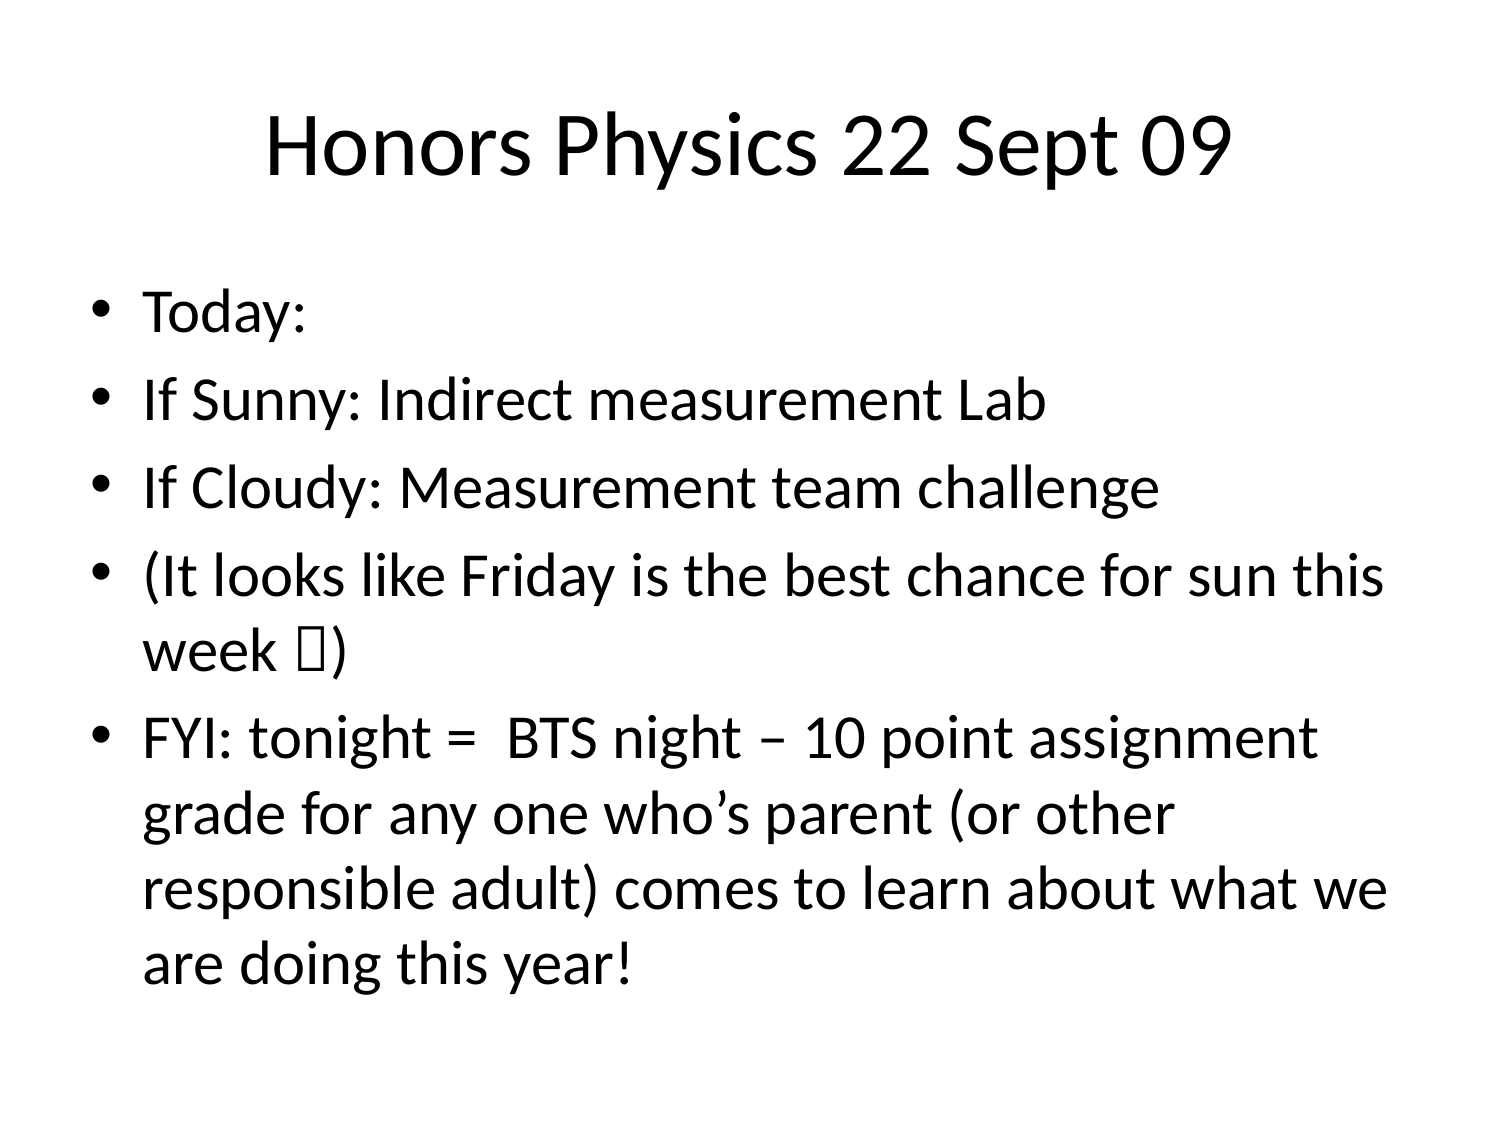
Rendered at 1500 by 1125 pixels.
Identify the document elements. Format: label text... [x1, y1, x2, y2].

title Honors Physics 22 Sept 09 [75, 45, 1425, 233]
list Today: If Sunny: Indirect measurement Lab If Cloudy: Measurement team challenge (It looks like Friday is the best chance for sun this week ) FYI: tonight = BTS night – 10 point assignment grade for any one who’s parent (or other responsible adult) comes to learn about what we are doing this year! [75, 262, 1425, 1005]
